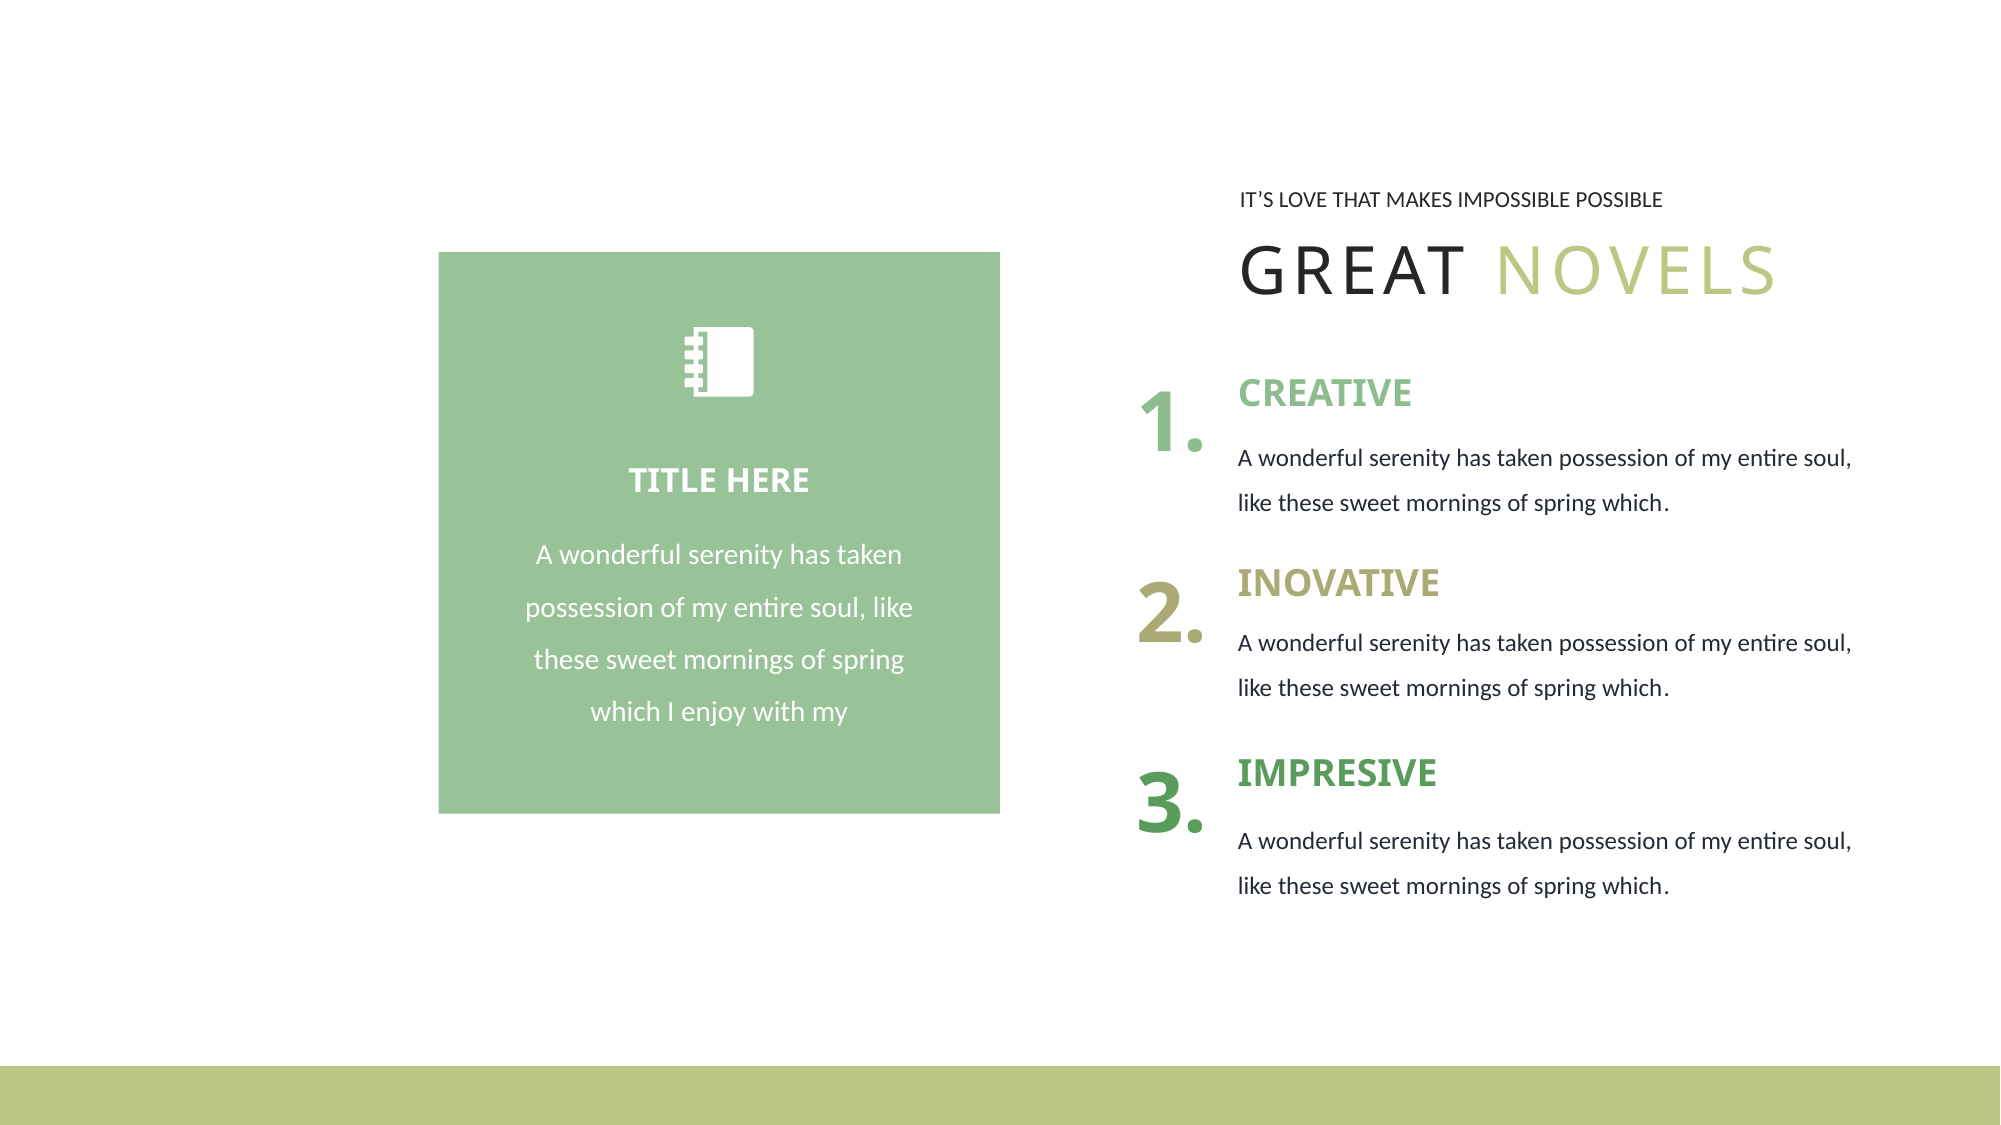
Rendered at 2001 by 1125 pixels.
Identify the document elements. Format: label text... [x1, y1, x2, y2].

text_box A wonderful serenity has taken possession of my entire soul, like these sweet mornings of spring which. [1223, 419, 1873, 524]
text_box 1. [1121, 361, 1223, 476]
text_box A wonderful serenity has taken possession of my entire soul, like these sweet mornings of spring which. [1223, 802, 1873, 907]
text_box A wonderful serenity has taken possession of my entire soul, like these sweet mornings of spring which. [1223, 604, 1873, 709]
text_box GREAT NOVELS [1223, 220, 1985, 315]
text_box 2. [1121, 551, 1223, 667]
text_box [0, 1065, 2000, 1125]
text_box IT’S LOVE THAT MAKES IMPOSSIBLE POSSIBLE [1225, 177, 1679, 220]
text_box INOVATIVE [1223, 551, 1652, 604]
text_box IMPRESIVE [1223, 741, 1652, 802]
text_box 3. [1121, 741, 1223, 857]
picture [0, 0, 1000, 1066]
text_box CREATIVE [1223, 361, 1652, 419]
